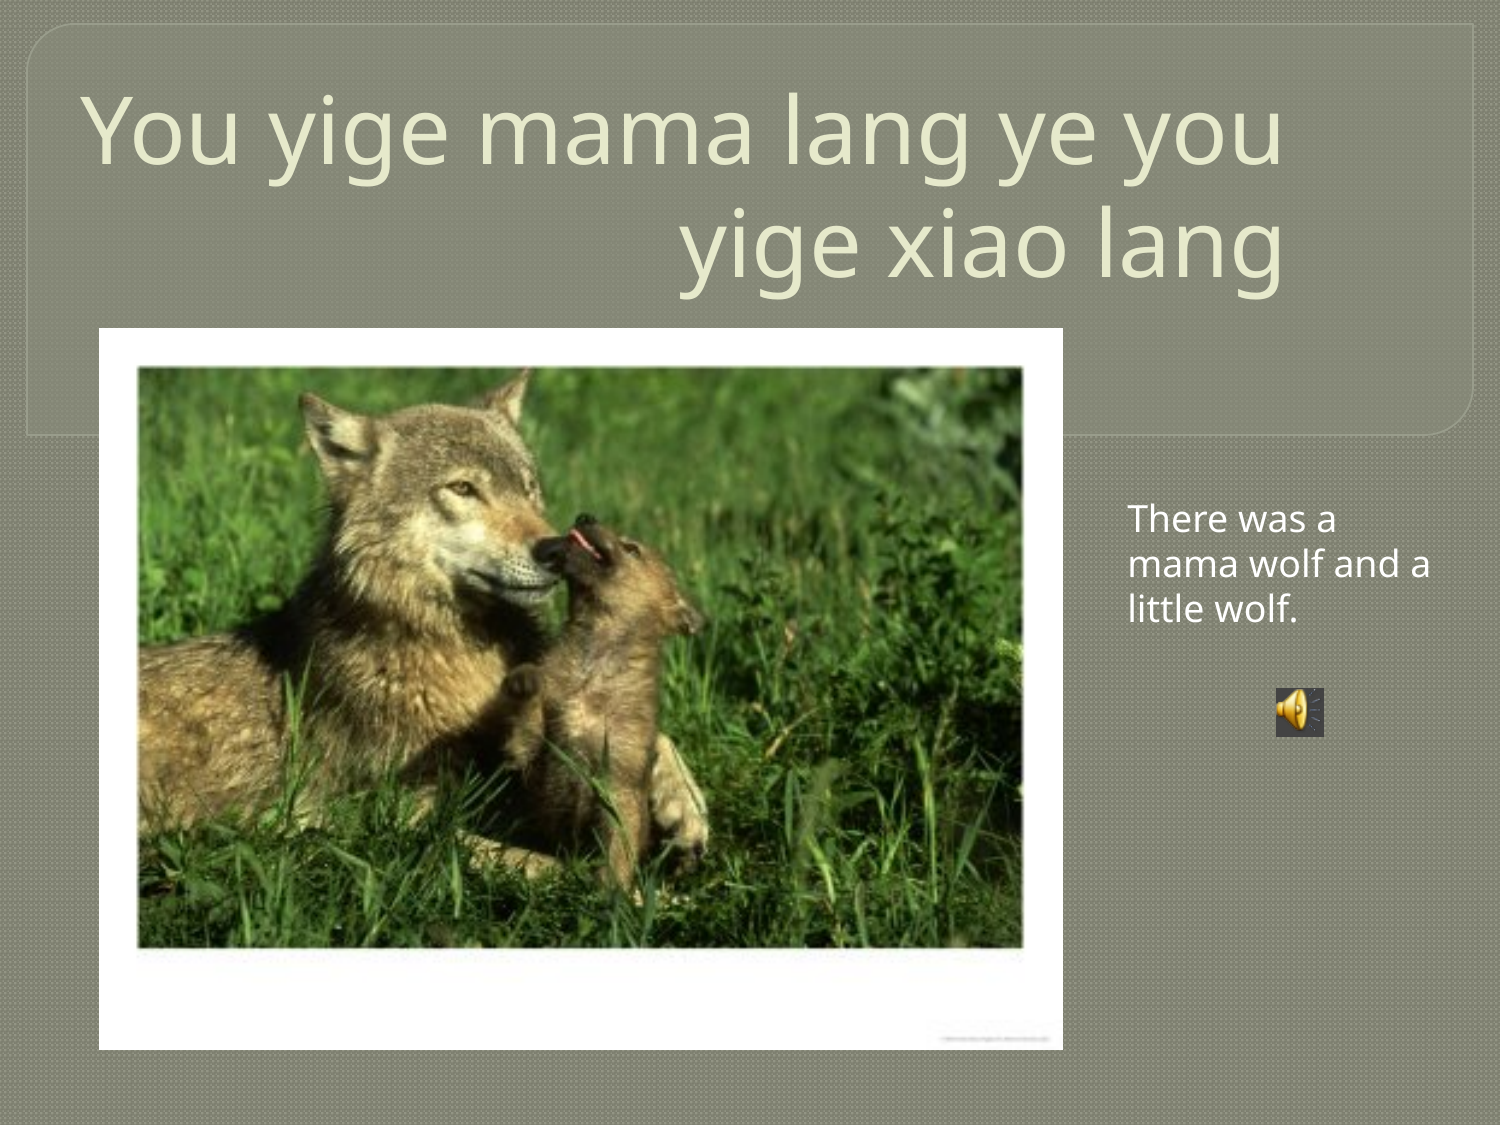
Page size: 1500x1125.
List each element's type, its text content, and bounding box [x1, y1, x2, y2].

picture [99, 327, 1063, 1051]
picture [1274, 687, 1326, 738]
text_box There was a mama wolf and a little wolf. [1112, 487, 1450, 638]
title You yige mama lang ye you yige xiao lang [50, 62, 1325, 304]
